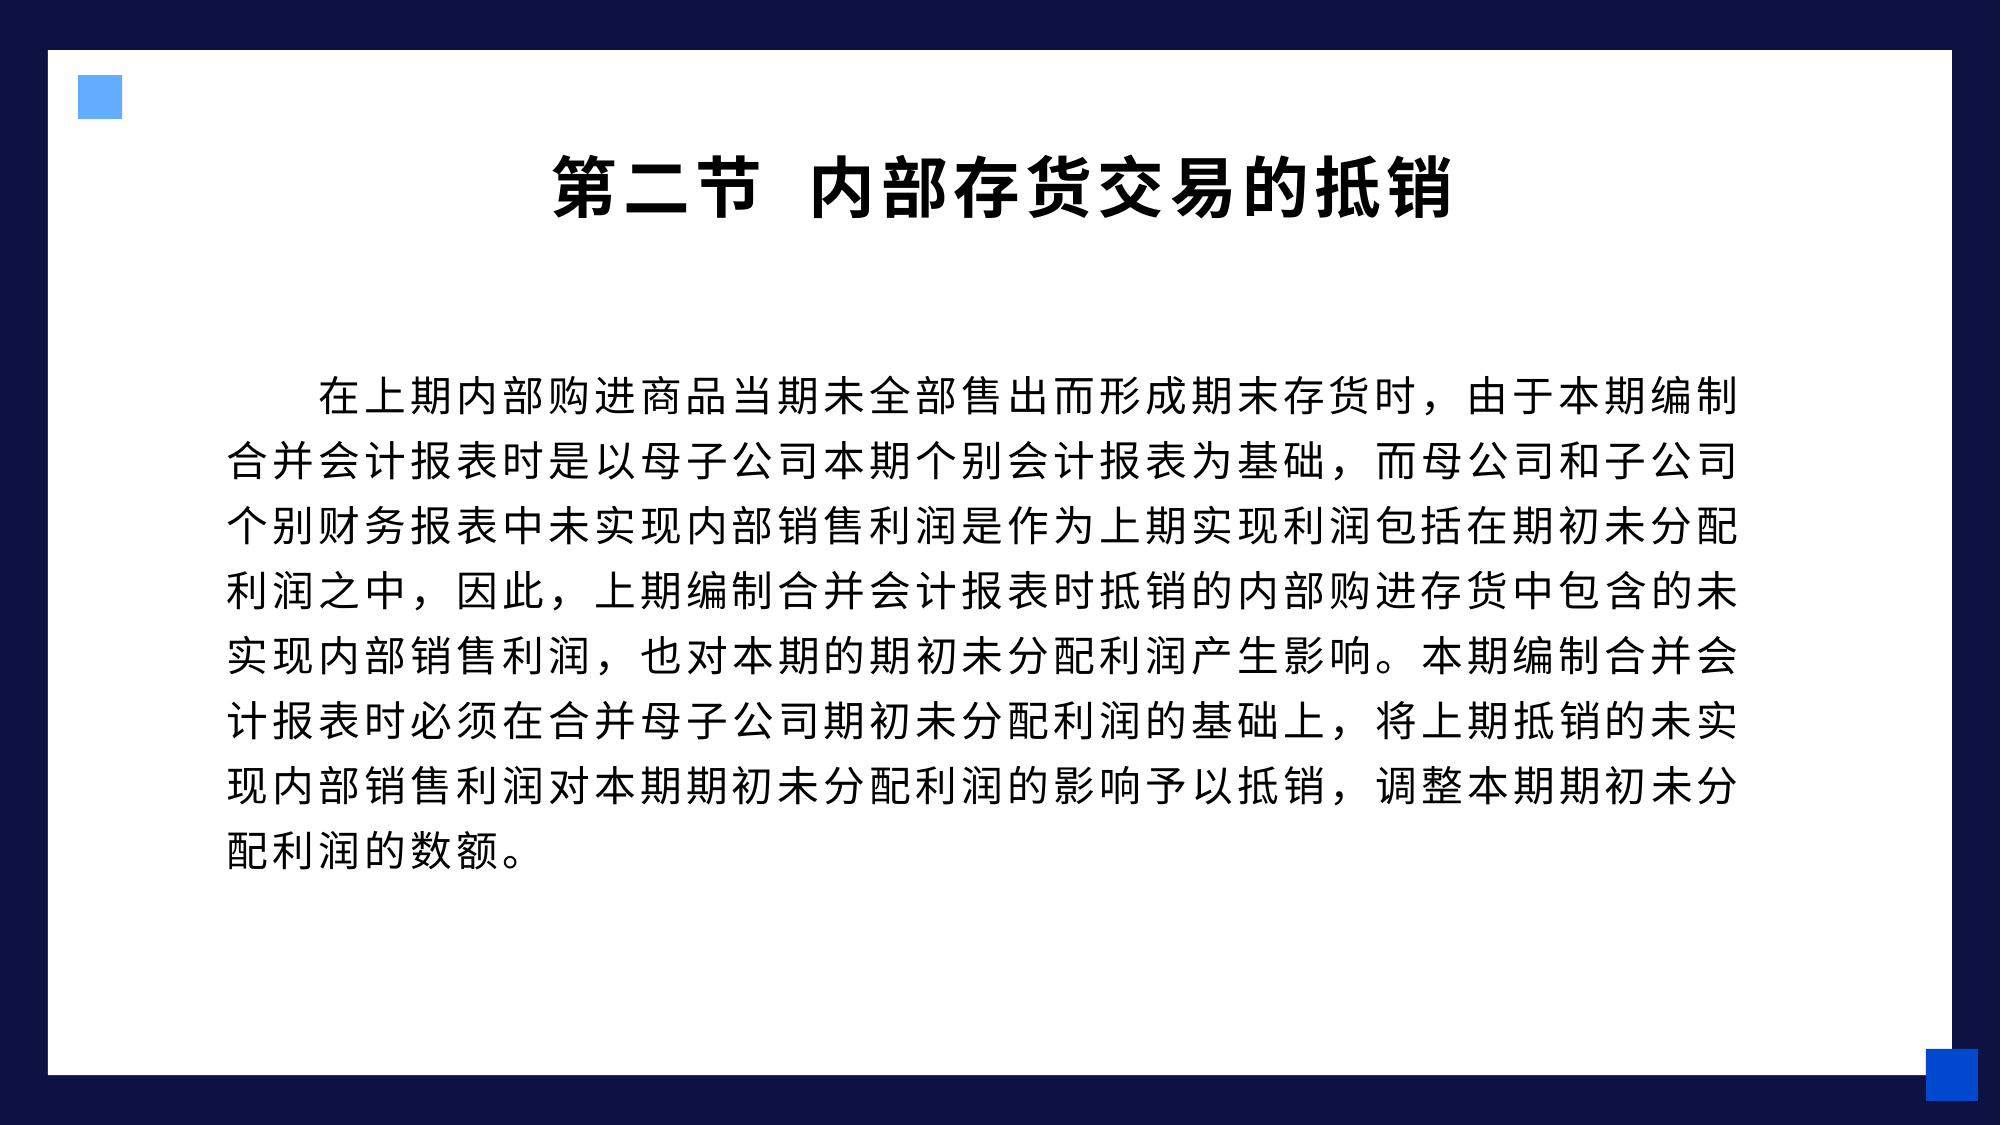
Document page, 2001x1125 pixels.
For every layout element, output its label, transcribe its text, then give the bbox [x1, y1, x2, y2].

list 在上期内部购进商品当期未全部售出而形成期末存货时，由于本期编制合并会计报表时是以母子公司本期个别会计报表为基础，而母公司和子公司个别财务报表中未实现内部销售利润是作为上期实现利润包括在期初未分配利润之中，因此，上期编制合并会计报表时抵销的内部购进存货中包含的未实现内部销售利润，也对本期的期初未分配利润产生影响。本期编制合并会计报表时必须在合并母子公司期初未分配利润的基础上，将上期抵销的未实现内部销售利润对本期期初未分配利润的影响予以抵销，调整本期期初未分配利润的数额。 [210, 354, 1790, 921]
text_box 第二节 内部存货交易的抵销 [376, 75, 1625, 200]
